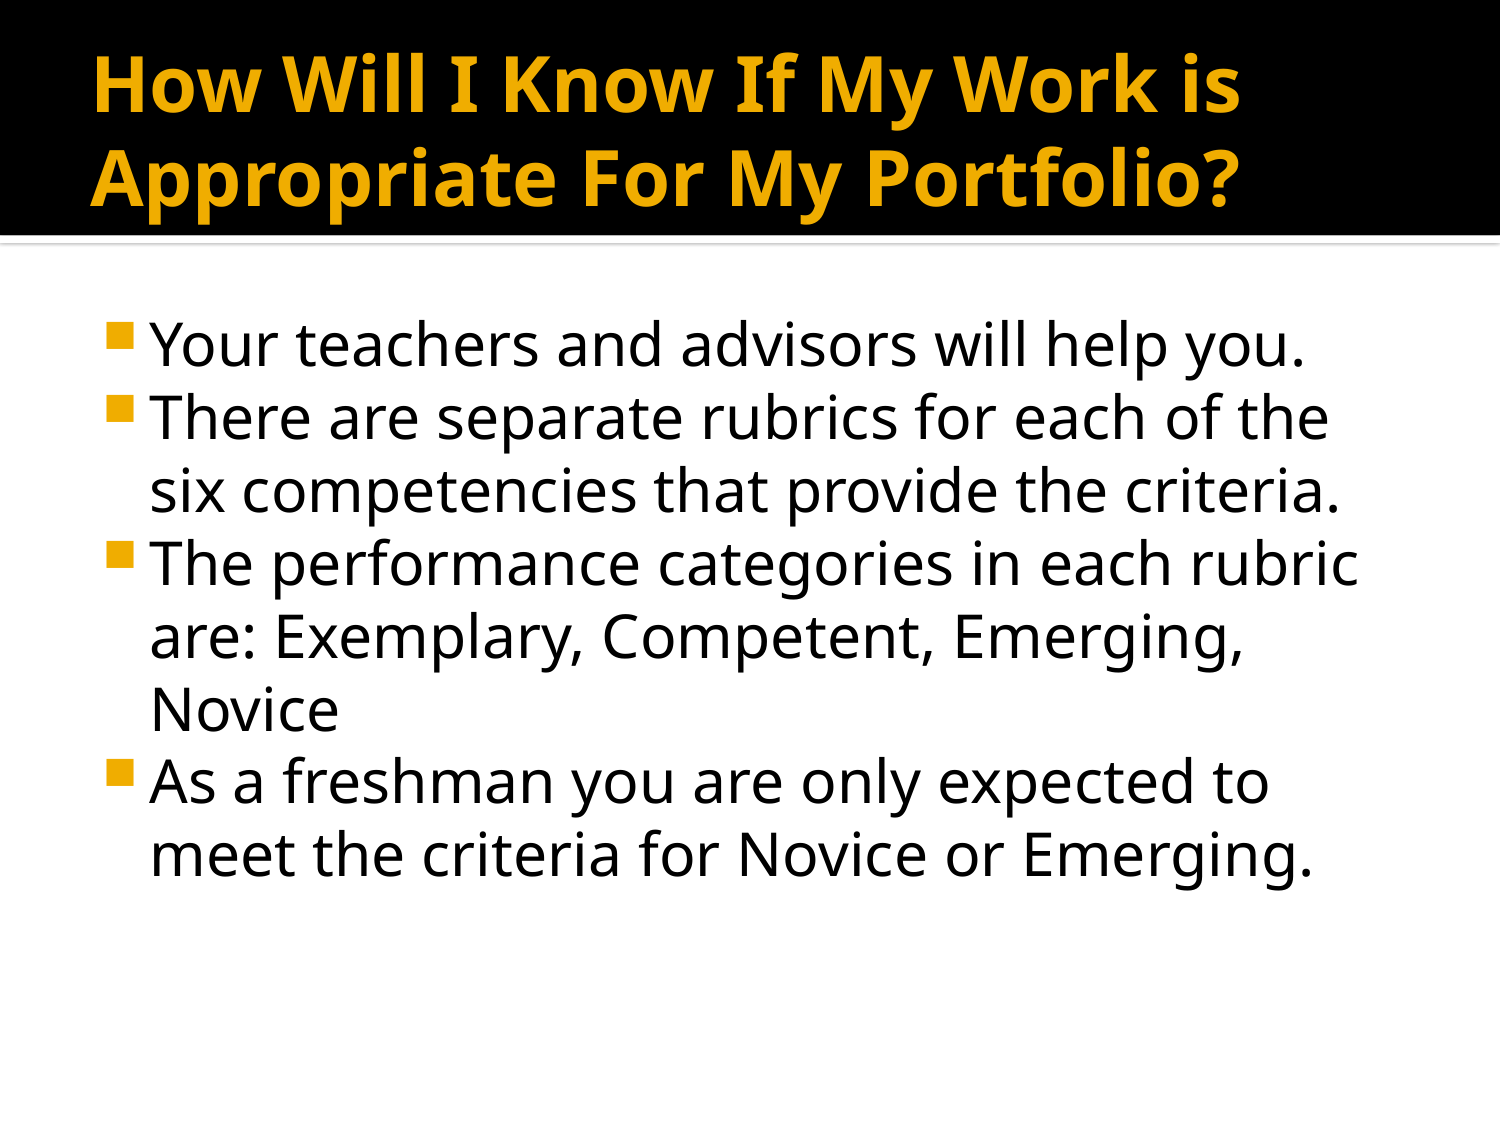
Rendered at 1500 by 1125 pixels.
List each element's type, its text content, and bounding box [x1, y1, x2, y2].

list Your teachers and advisors will help you. There are separate rubrics for each of the six competencies that provide the criteria. The performance categories in each rubric are: Exemplary, Competent, Emerging, Novice As a freshman you are only expected to meet the criteria for Novice or Emerging. [75, 291, 1425, 1050]
title How Will I Know If My Work is Appropriate For My Portfolio? [75, 25, 1425, 231]
